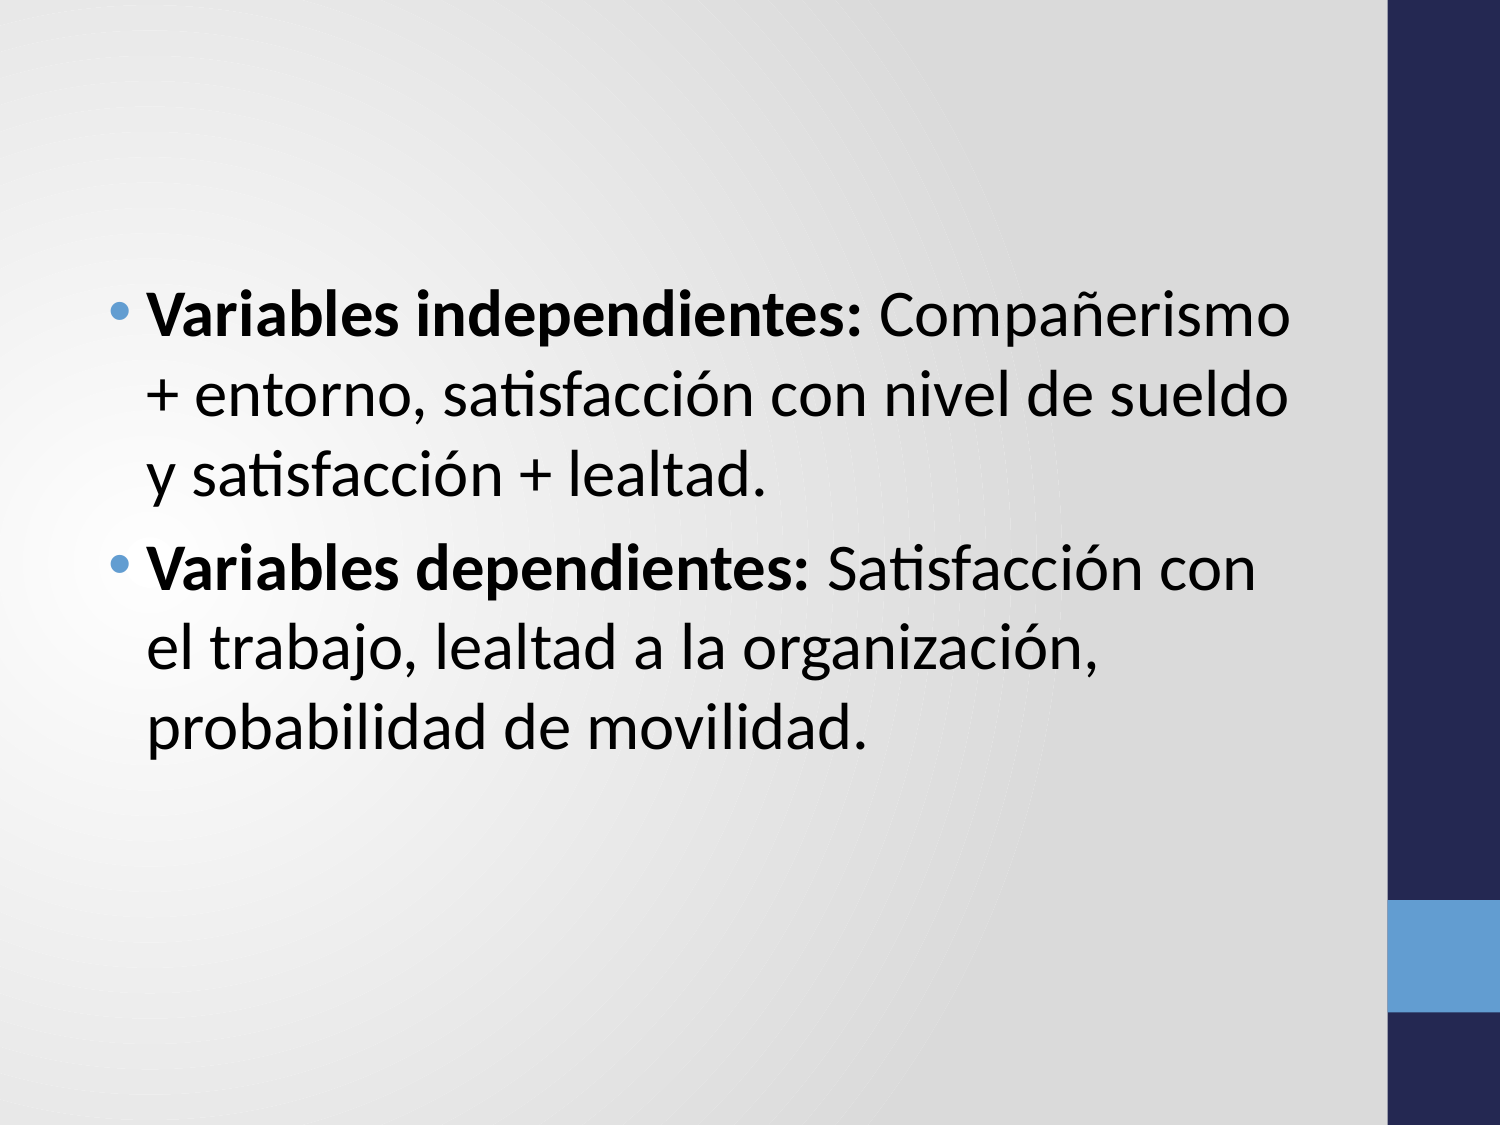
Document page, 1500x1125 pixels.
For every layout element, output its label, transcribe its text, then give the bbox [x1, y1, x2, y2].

list Variables independientes: Compañerismo + entorno, satisfacción con nivel de sueldo y satisfacción + lealtad. Variables dependientes: Satisfacción con el trabajo, lealtad a la organización, probabilidad de movilidad. [75, 262, 1325, 1050]
